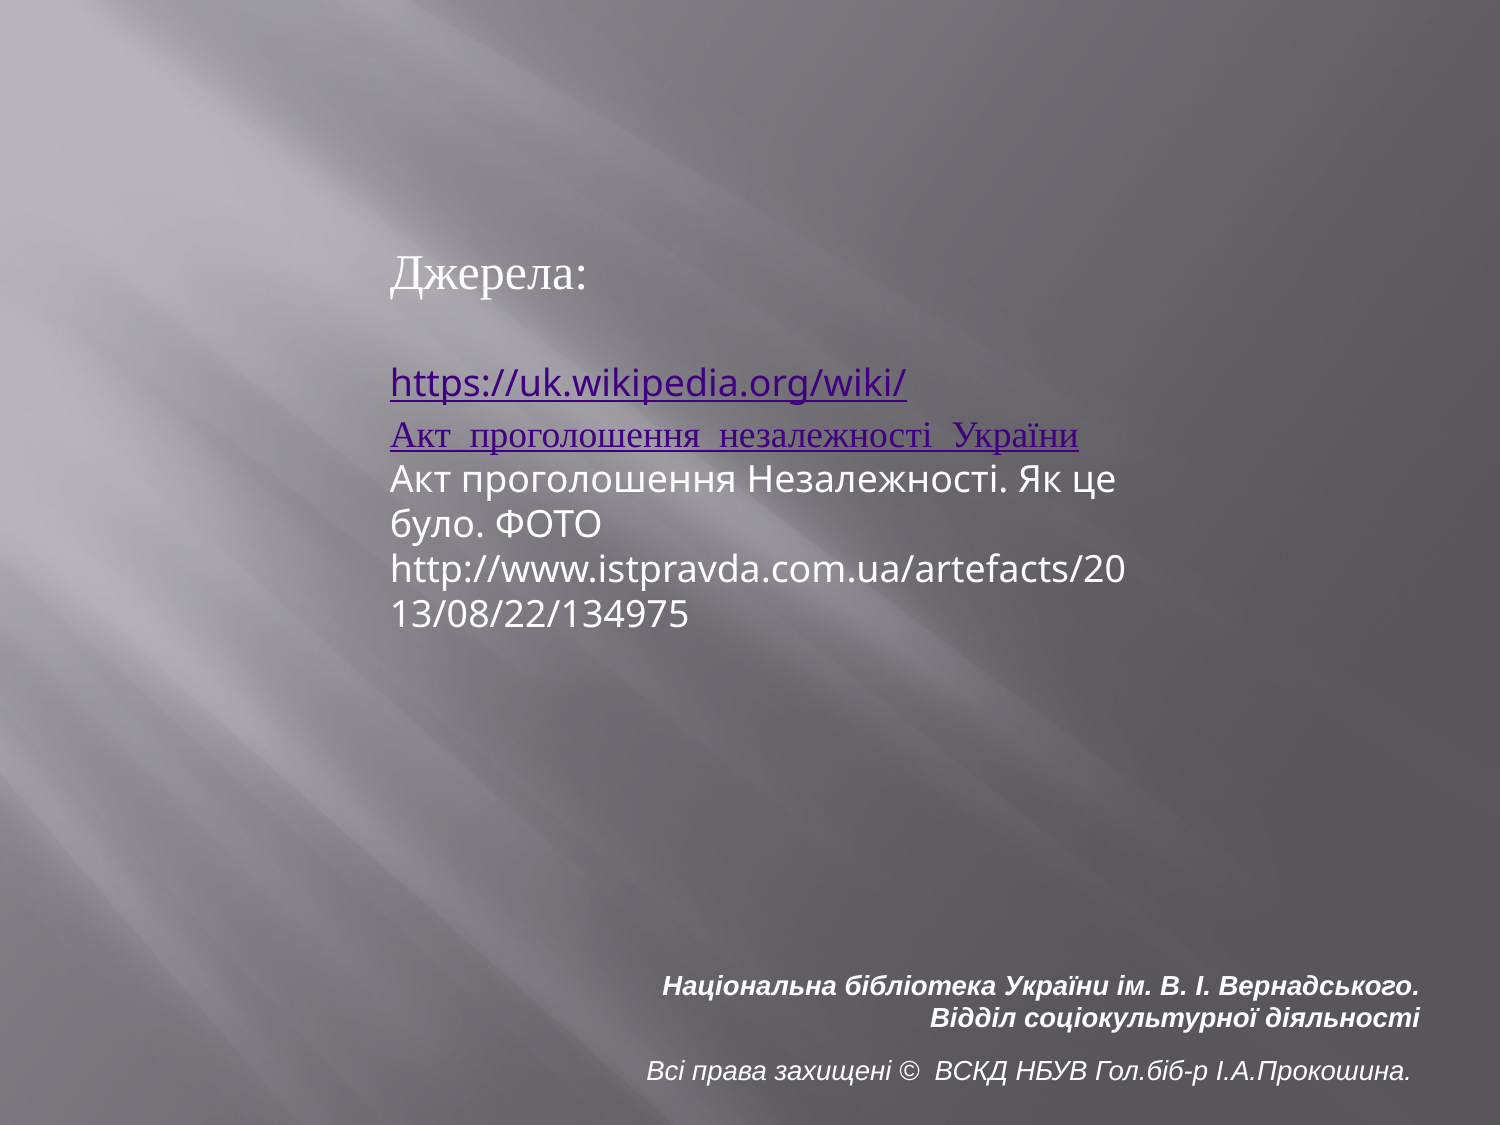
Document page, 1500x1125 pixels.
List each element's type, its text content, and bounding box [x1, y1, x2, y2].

picture [0, 0, 1500, 1125]
subtitle Національна бібліотека України ім. В. І. Вернадського. Відділ соціокультурної діяльності Всі права захищені © ВСКД НБУВ Гол.біб-р І.А.Прокошина. [41, 928, 1436, 1094]
text_box Джерела: https://uk.wikipedia.org/wiki/Акт_проголошення_незалежності_України Акт проголошення Незалежності. Як це було. ФОТО http://www.istpravda.com.ua/artefacts/2013/08/22/134975 [374, 231, 1152, 643]
